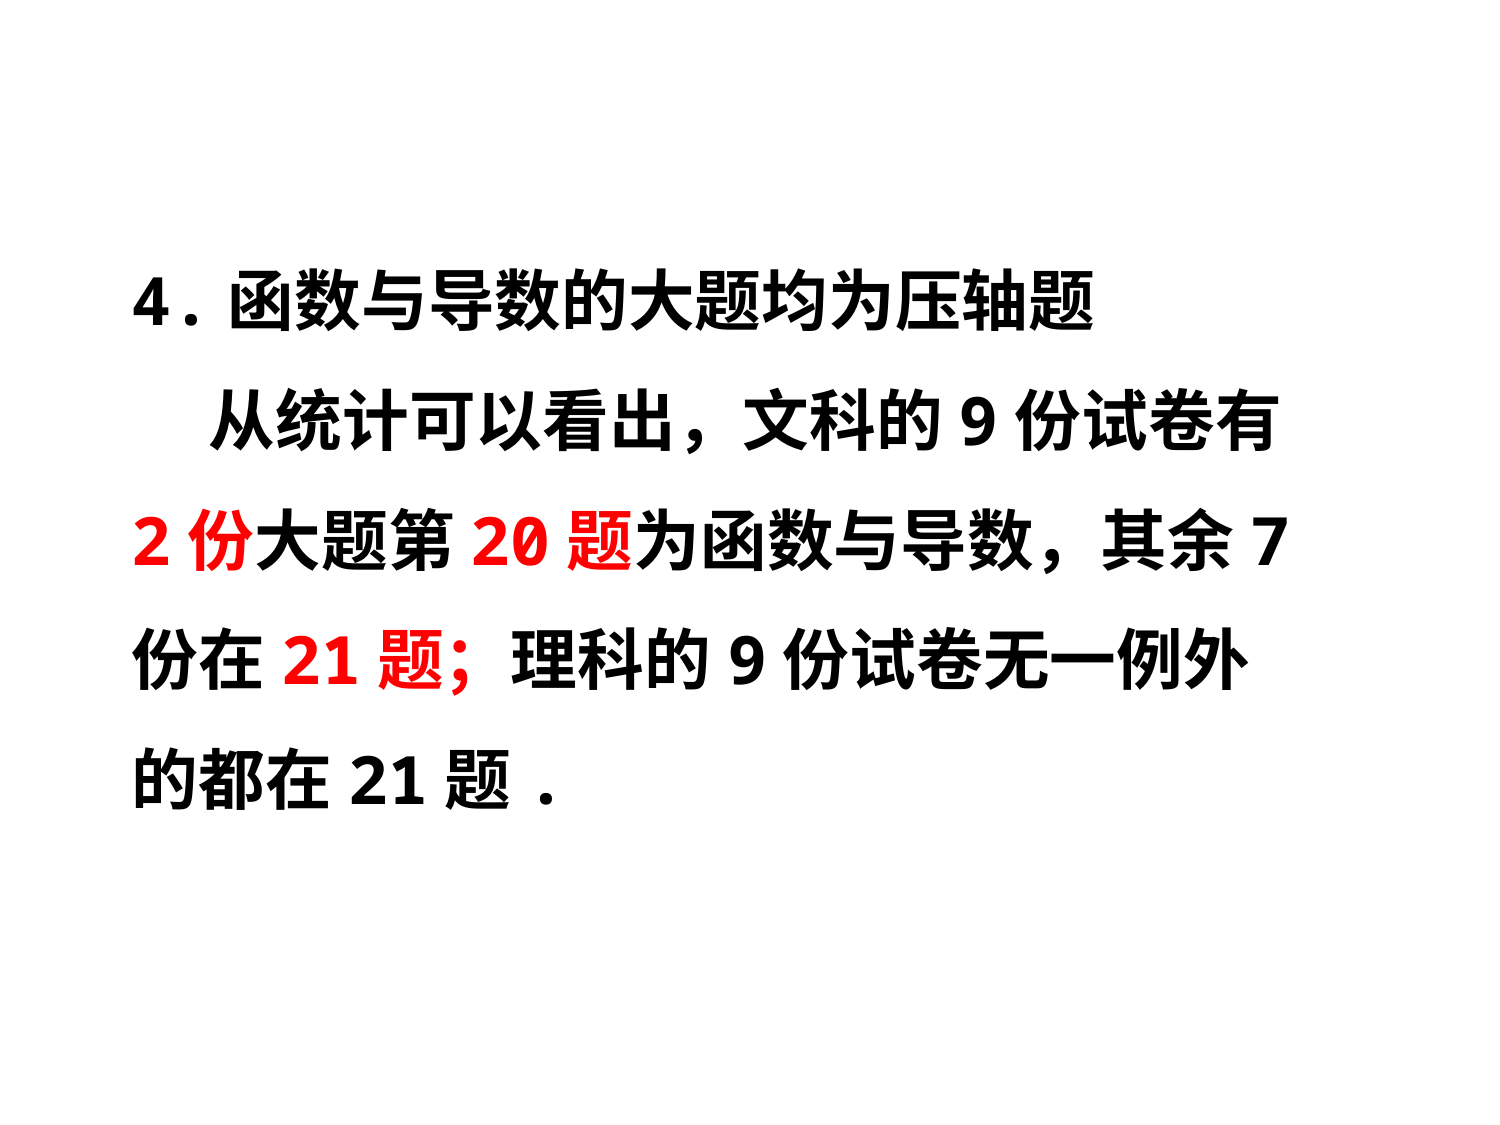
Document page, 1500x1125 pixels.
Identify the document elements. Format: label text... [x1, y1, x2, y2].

text_box 4.函数与导数的大题均为压轴题 从统计可以看出，文科的9份试卷有2份大题第20题为函数与导数，其余7份在21题；理科的9份试卷无一例外的都在21题. [117, 210, 1325, 826]
